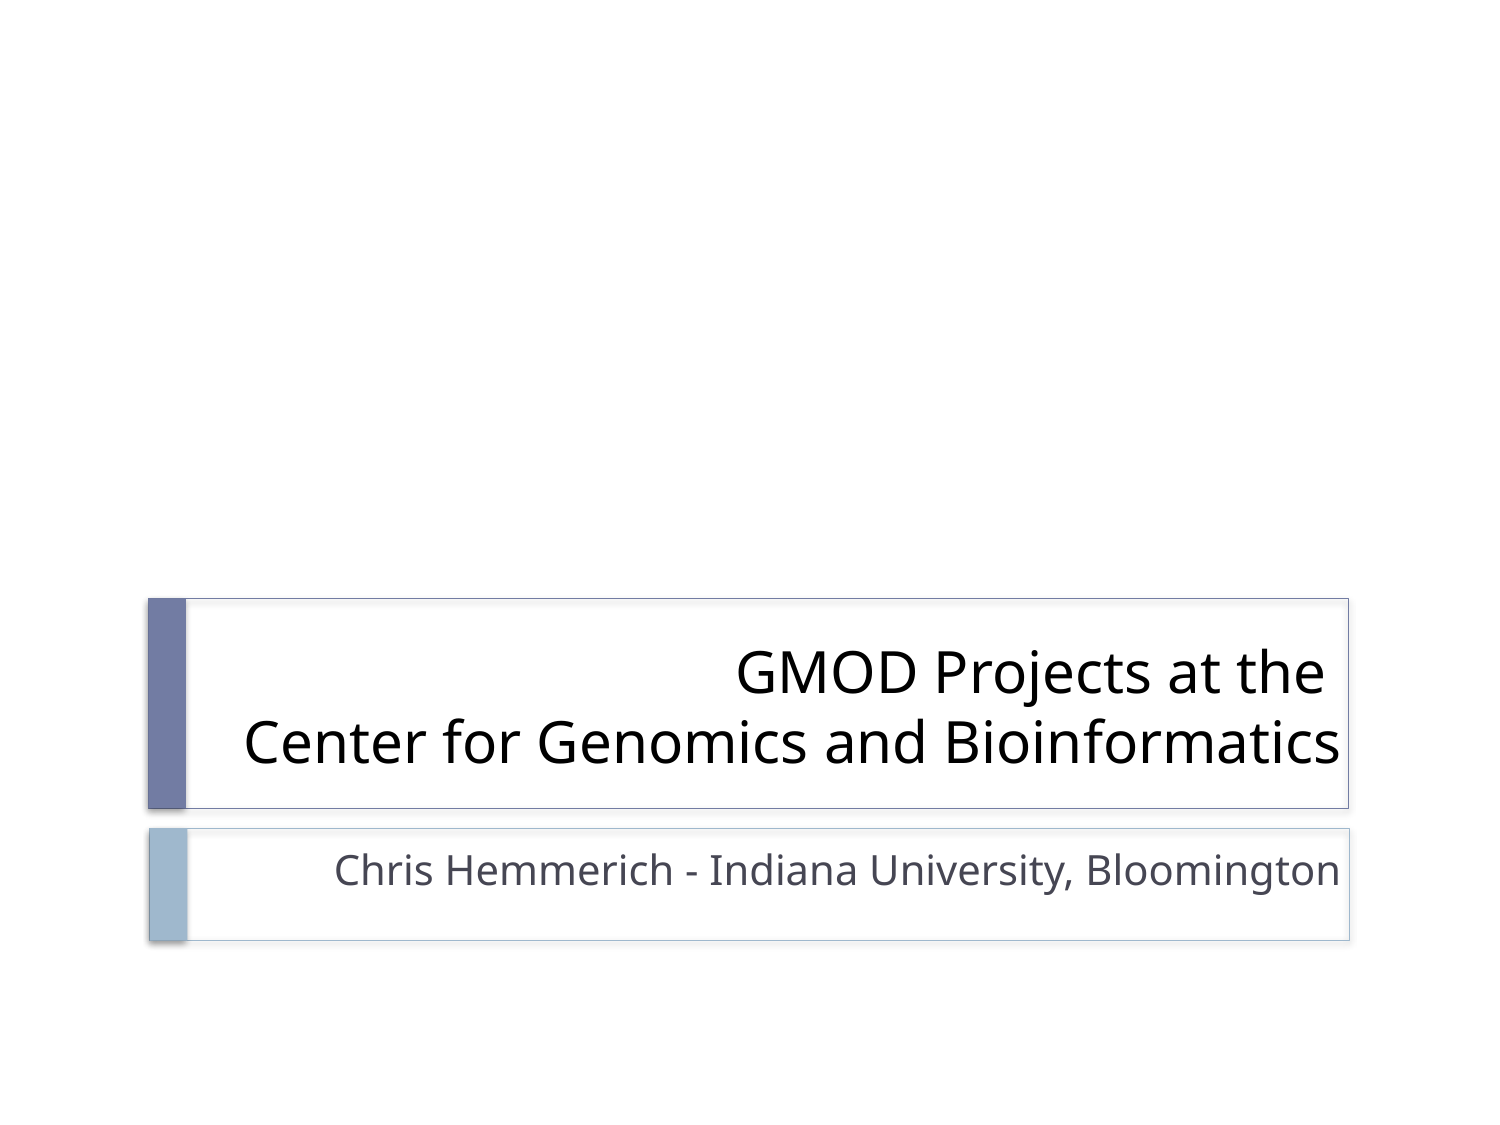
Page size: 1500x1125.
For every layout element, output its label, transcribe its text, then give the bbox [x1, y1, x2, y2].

subtitle Chris Hemmerich - Indiana University, Bloomington [43, 835, 1357, 994]
title GMOD Projects at the Center for Genomics and Bioinformatics [0, 627, 1357, 799]
